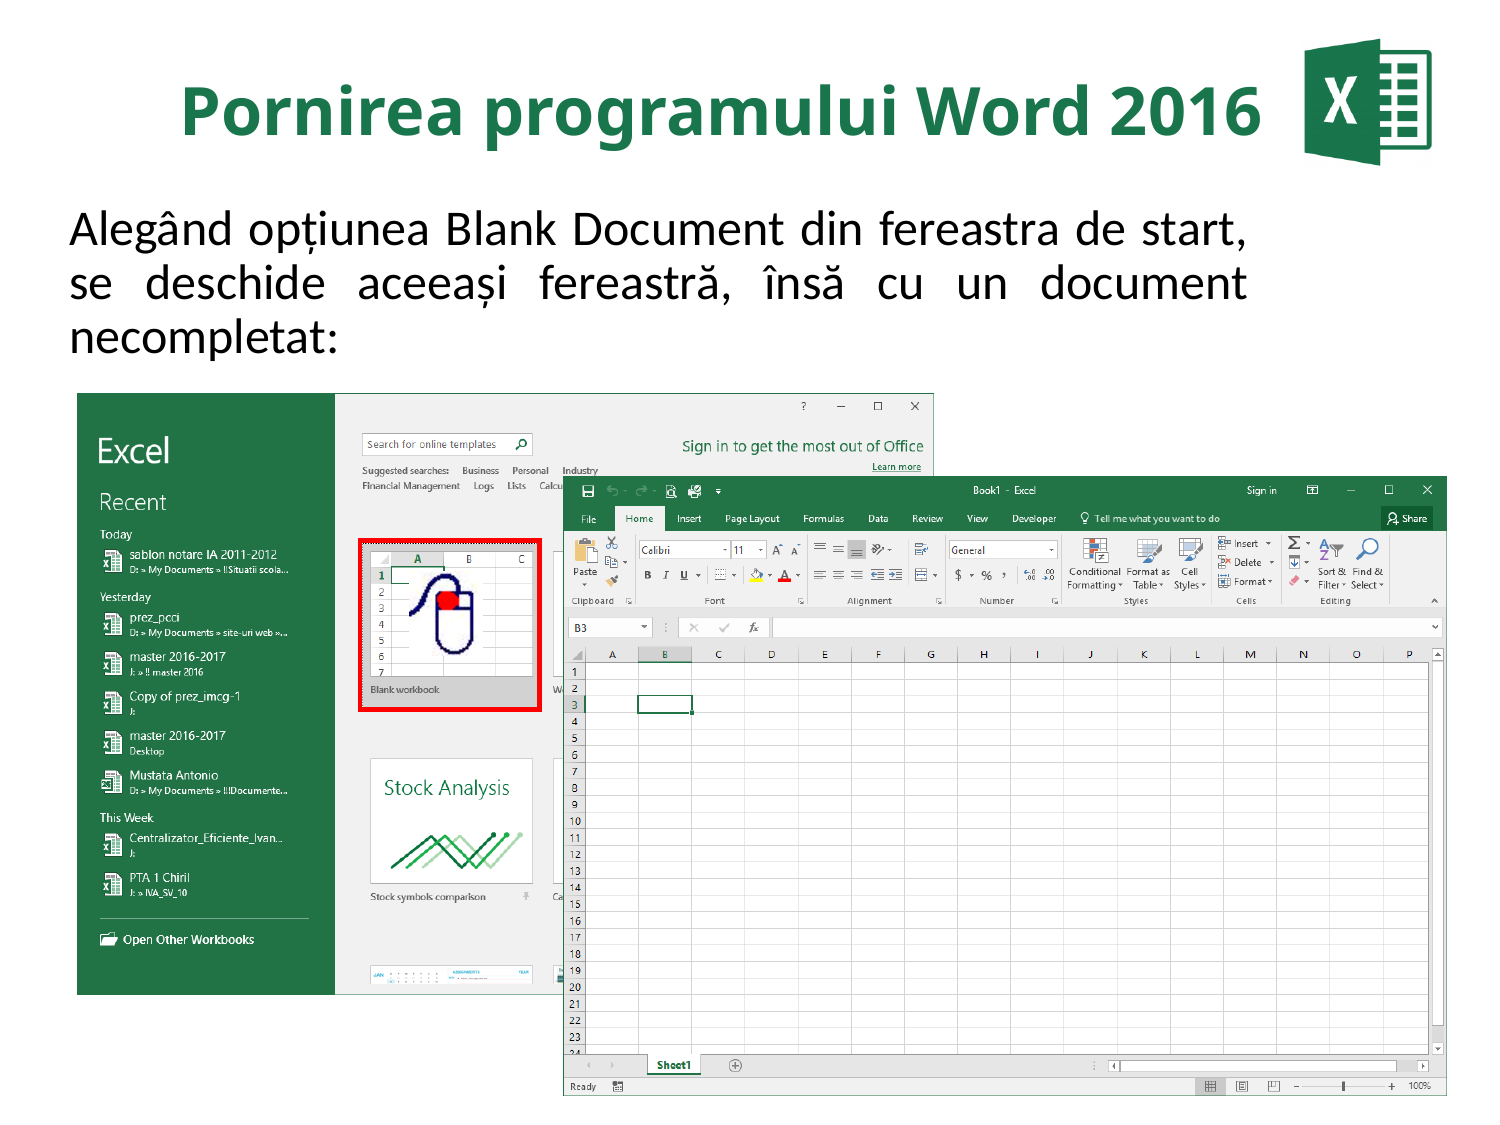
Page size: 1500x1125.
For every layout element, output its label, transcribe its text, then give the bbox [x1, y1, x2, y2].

title Pornirea programului Word 2016 [103, 59, 1279, 168]
picture [77, 393, 1447, 1097]
list Alegând opţiunea Blank Document din fereastra de start, se deschide aceeaşi fereastră, însă cu un document necompletat: [54, 195, 1265, 1032]
picture [1300, 34, 1436, 170]
